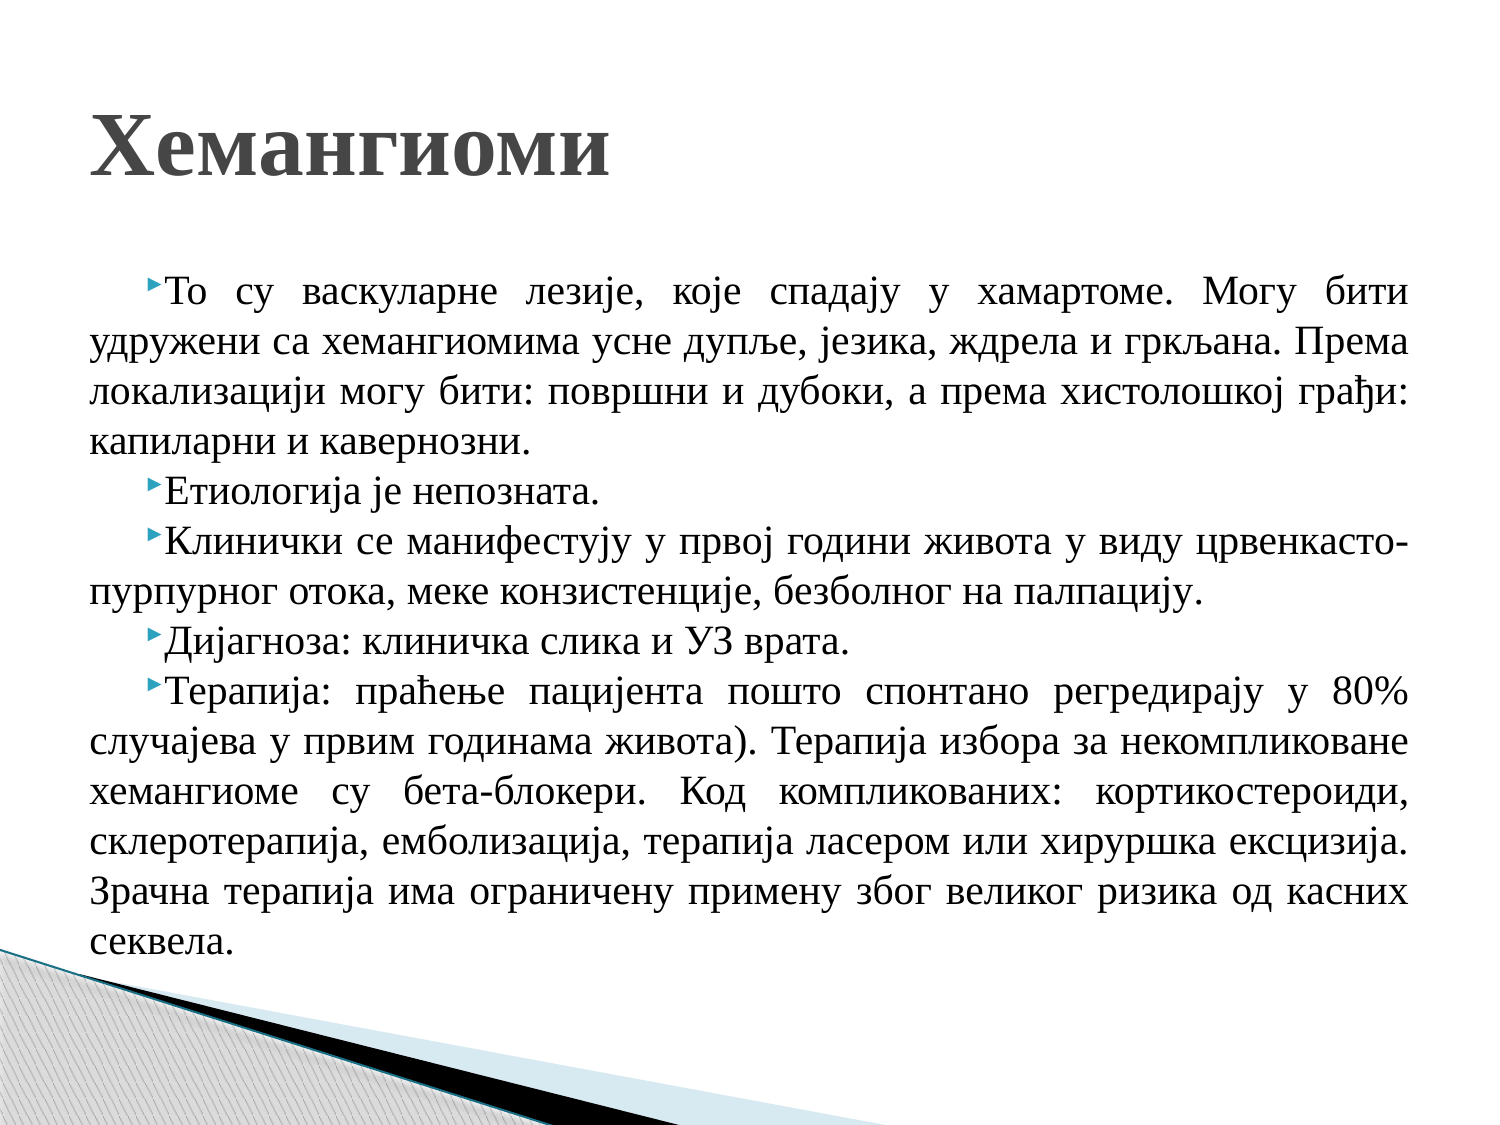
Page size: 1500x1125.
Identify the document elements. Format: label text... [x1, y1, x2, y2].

title Хемангиоми [75, 45, 1425, 233]
list То су васкуларне лезије, које спадају у хамартоме. Могу бити удружени са хемангиомима усне дупље, језика, ждрела и гркљана. Према локализацији могу бити: површни и дубоки, а према хистолошкој грађи: капиларни и кавернозни. Етиологија је непозната. Клинички се манифестују у првој години живота у виду црвенкасто-пурпурног отока, меке конзистенције, безболног на палпацију. Дијагноза: клиничка слика и УЗ врата. Терапија: праћење пацијента пошто спонтано регредирају у 80% случајева у првим годинама живота). Терапија избора за некомпликоване хемангиоме су бета-блокери. Код компликованих: кортикостероиди, склеротерапија, емболизација, терапија ласером или хируршка ексцизија. Зрачна терапија има ограничену примену због великог ризика од касних секвела. [74, 255, 1425, 999]
